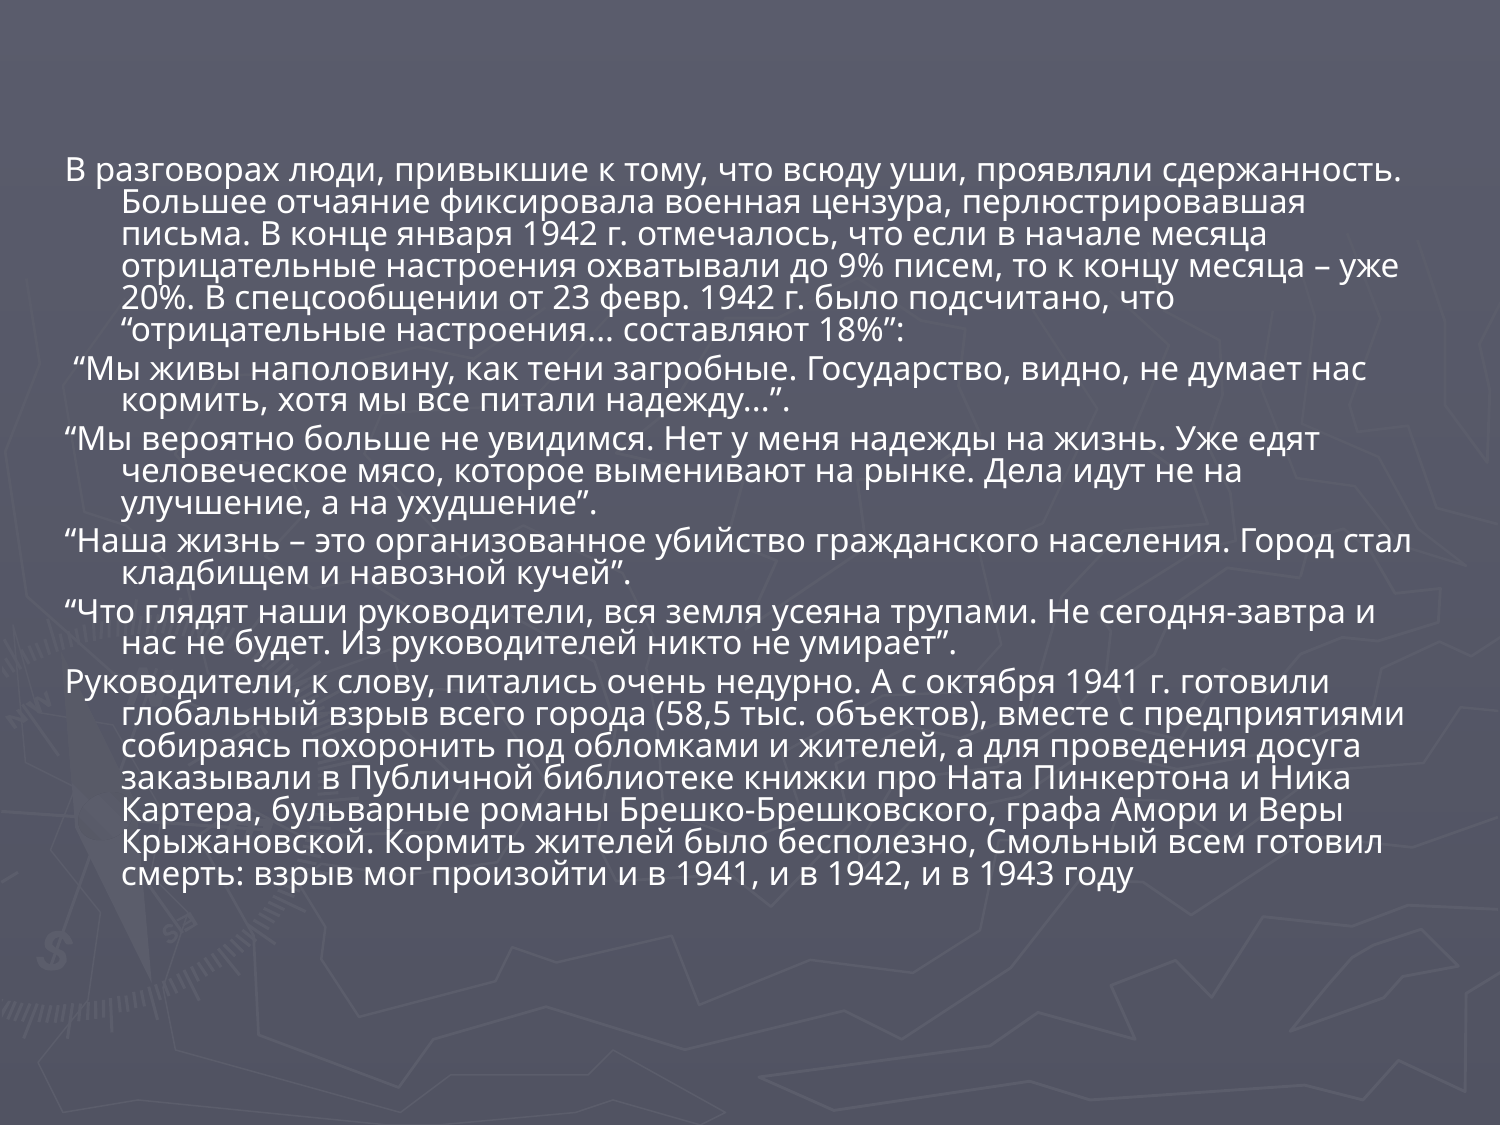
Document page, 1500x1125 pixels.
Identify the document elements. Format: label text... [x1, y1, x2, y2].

list В разговорах люди, привыкшие к тому, что всюду уши, проявляли сдержанность. Большее отчаяние фиксировала военная цензура, перлюстрировавшая письма. В конце января 1942 г. отмечалось, что если в начале месяца отрицательные настроения охватывали до 9% писем, то к концу месяца – уже 20%. В спецсообщении от 23 февр. 1942 г. было подсчитано, что “отрицательные настроения... составляют 18%”: “Мы живы наполовину, как тени загробные. Государство, видно, не думает нас кормить, хотя мы все питали надежду...”. “Мы вероятно больше не увидимся. Нет у меня надежды на жизнь. Уже едят человеческое мясо, которое выменивают на рынке. Дела идут не на улучшение, а на ухудшение”. “Наша жизнь – это организованное убийство гражданского населения. Город стал кладбищем и навозной кучей”. “Что глядят наши руководители, вся земля усеяна трупами. Не сегодня-завтра и нас не будет. Из руководителей никто не умирает”. Руководители, к слову, питались очень недурно. А с октября 1941 г. готовили глобальный взрыв всего города (58,5 тыс. объектов), вместе с предприятиями собираясь похоронить под обломками и жителей, а для проведения досуга заказывали в Публичной библиотеке книжки про Ната Пинкертона и Ника Картера, бульварные романы Брешко-Брешковского, графа Амори и Веры Крыжановской. Кормить жителей было бесполезно, Смольный всем готовил смерть: взрыв мог произойти и в 1941, и в 1942, и в 1943 году [49, 148, 1451, 1001]
